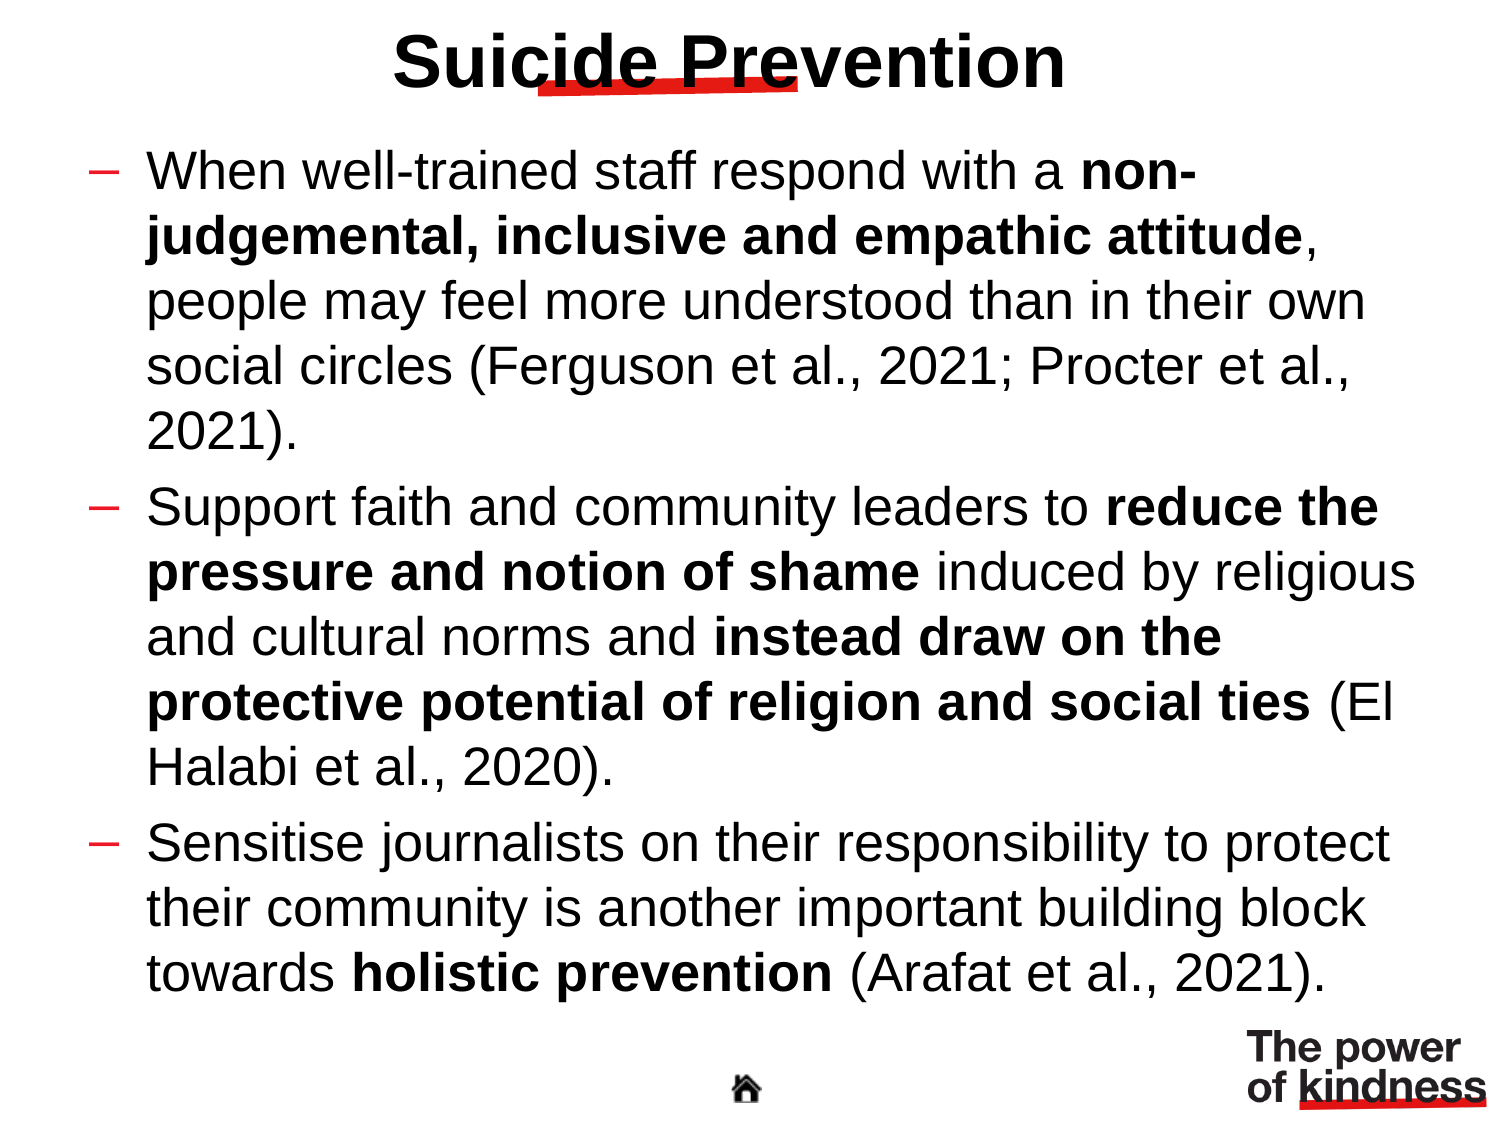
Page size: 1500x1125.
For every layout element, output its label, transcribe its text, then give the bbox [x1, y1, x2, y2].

picture [1246, 1030, 1487, 1110]
text_box Suicide Prevention [74, 0, 1425, 128]
text_box When well-trained staff respond with a non-judgemental, inclusive and empathic attitude, people may feel more understood than in their own social circles (Ferguson et al., 2021; Procter et al., 2021). Support faith and community leaders to reduce the pressure and notion of shame induced by religious and cultural norms and instead draw on the protective potential of religion and social ties (El Halabi et al., 2020). Sensitise journalists on their responsibility to protect their community is another important building block towards holistic prevention (Arafat et al., 2021). [75, 128, 1435, 826]
